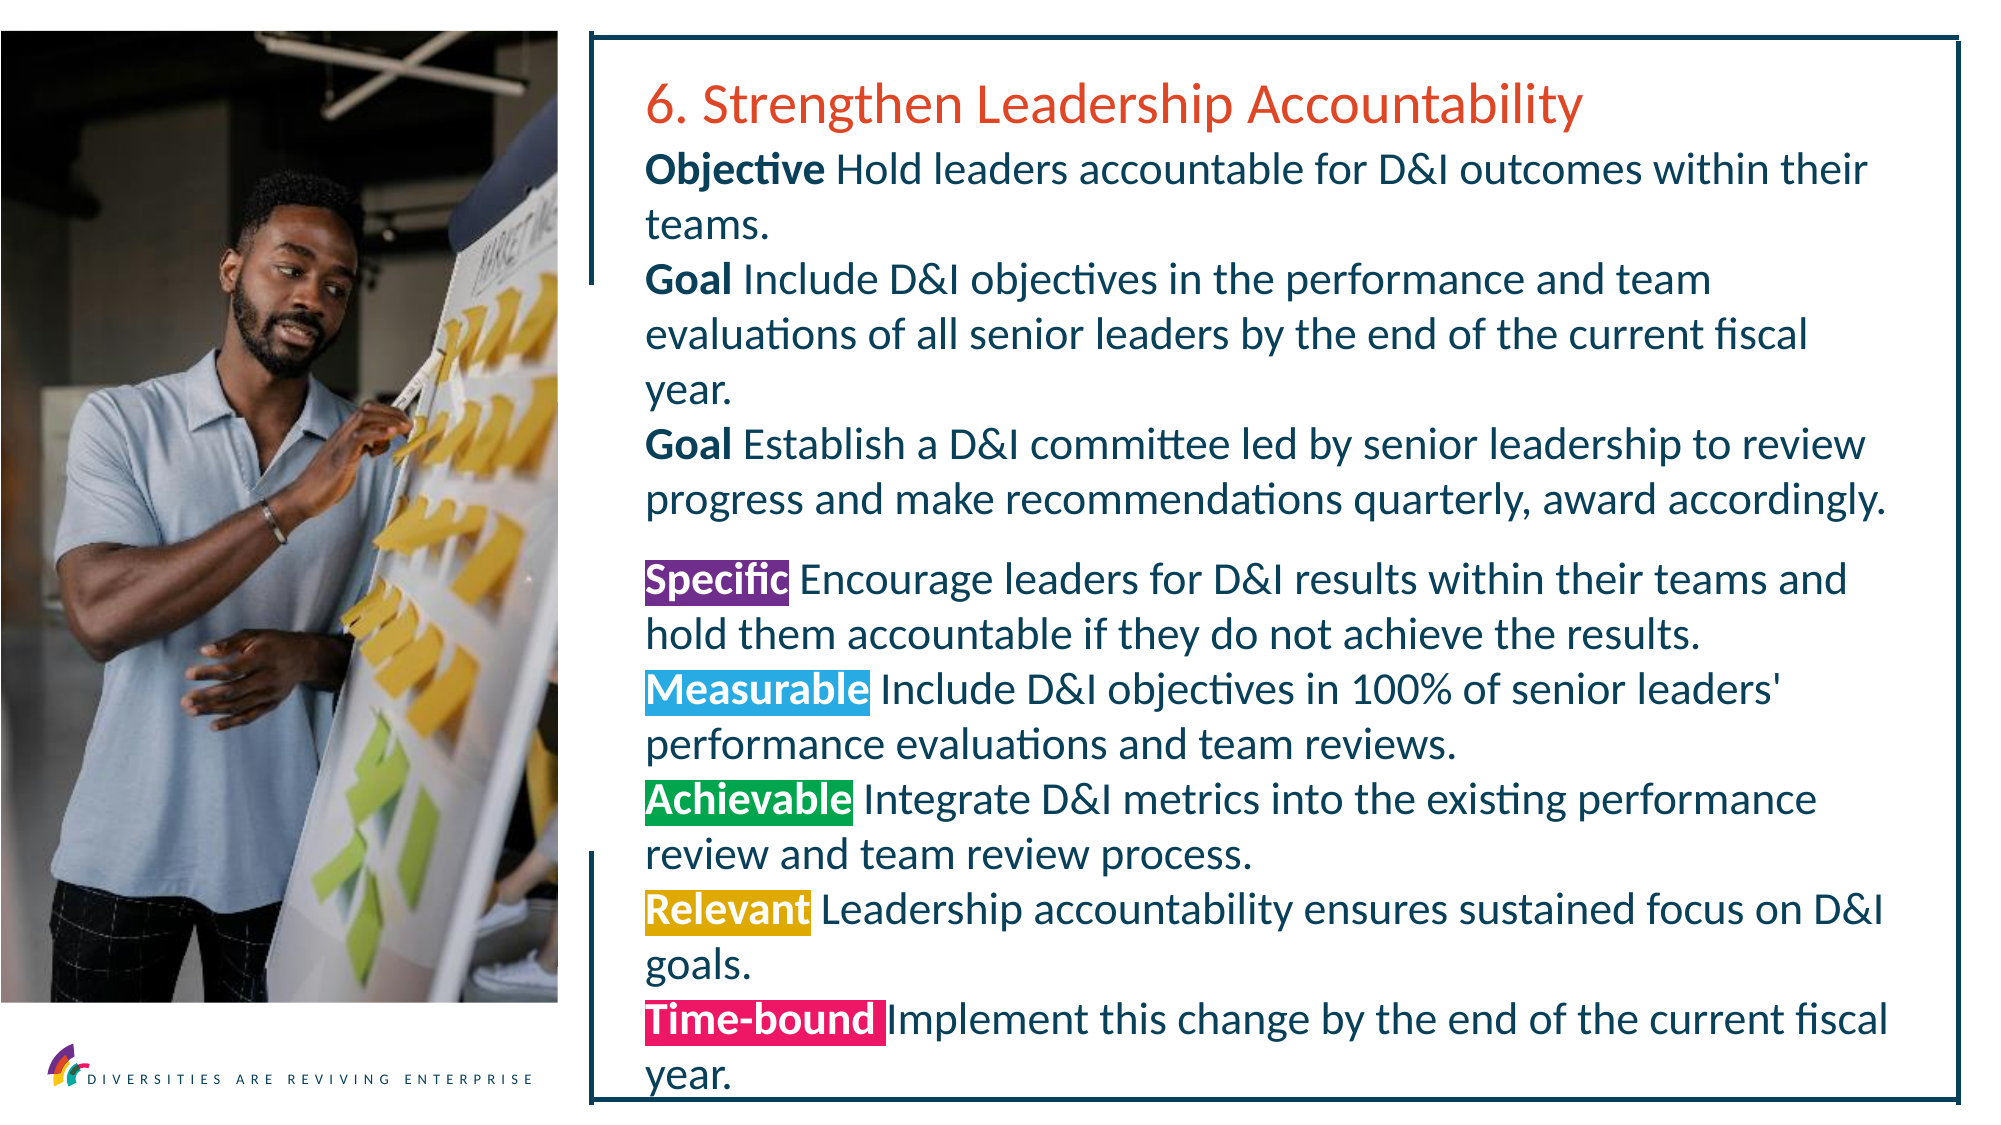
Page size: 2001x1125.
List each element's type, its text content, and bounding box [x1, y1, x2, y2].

picture [1, 30, 558, 1003]
list Objective Hold leaders accountable for D&I outcomes within their teams. Goal Include D&I objectives in the performance and team evaluations of all senior leaders by the end of the current fiscal year. Goal Establish a D&I committee led by senior leadership to review progress and make recommendations quarterly, award accordingly. Specific Encourage leaders for D&I results within their teams and hold them accountable if they do not achieve the results. Measurable Include D&I objectives in 100% of senior leaders' performance evaluations and team reviews. Achievable Integrate D&I metrics into the existing performance review and team review process. Relevant Leadership accountability ensures sustained focus on D&I goals. Time-bound Implement this change by the end of the current fiscal year. [630, 131, 1907, 296]
list 6. Strengthen Leadership Accountability [630, 57, 1707, 114]
